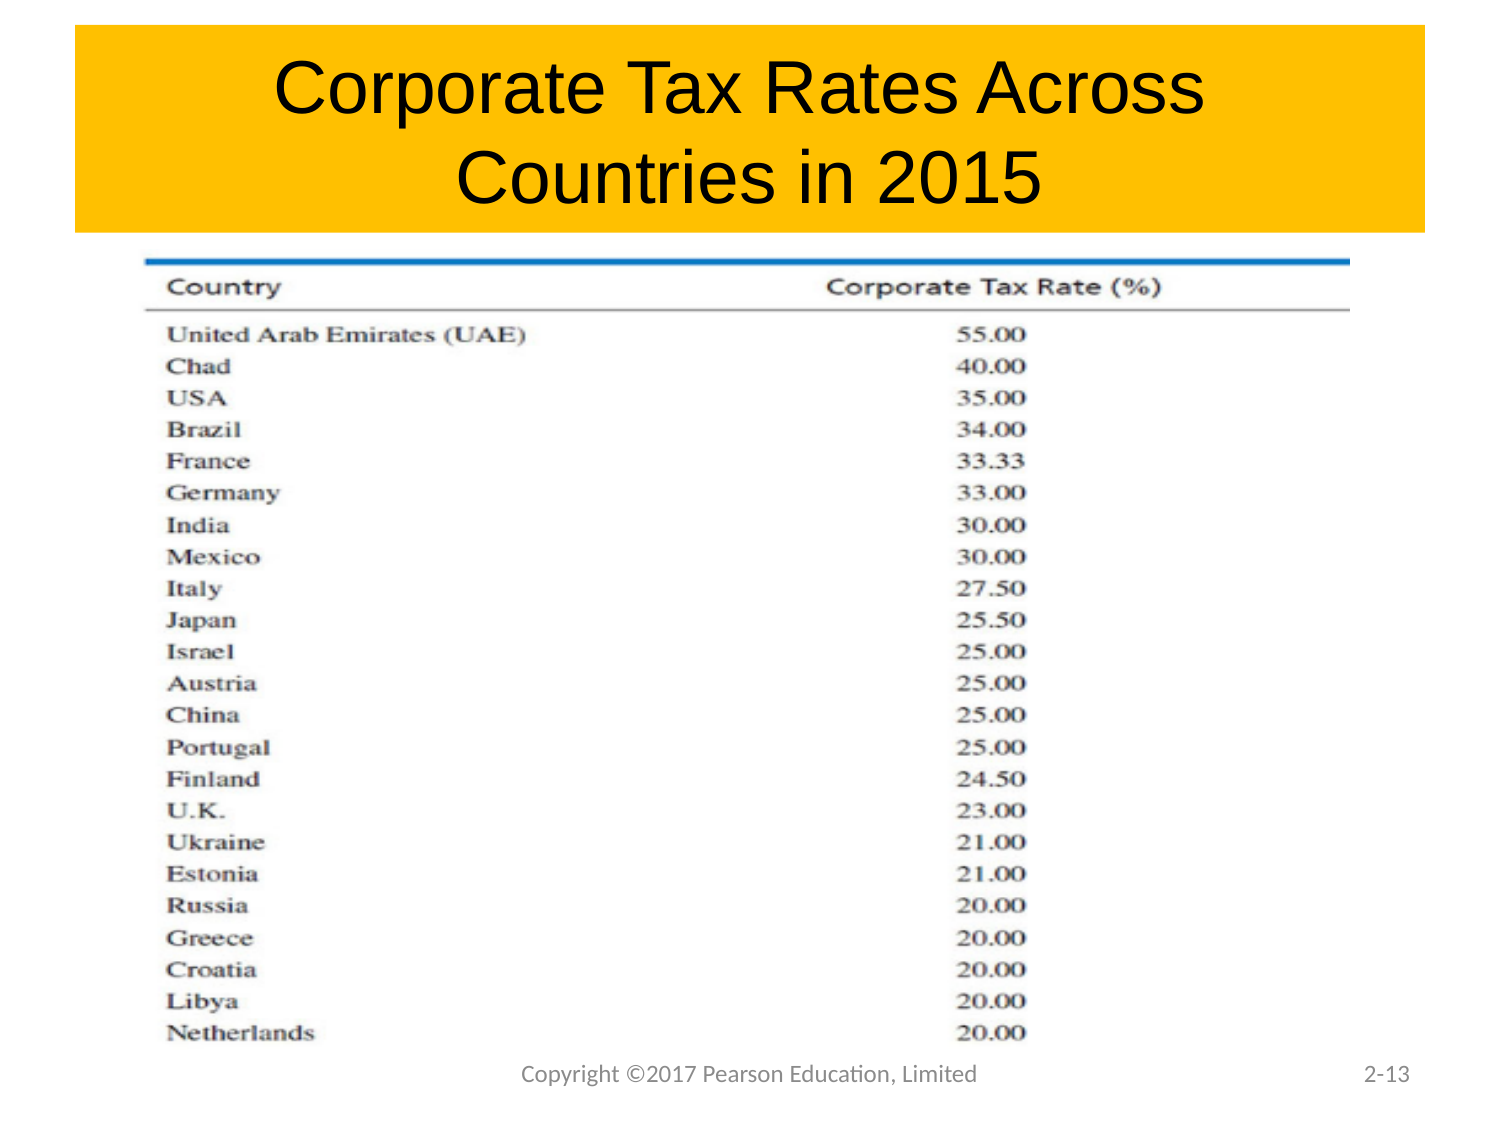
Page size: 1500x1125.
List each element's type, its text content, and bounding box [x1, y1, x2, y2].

slide_number 2-13 [1074, 1042, 1425, 1103]
title Corporate Tax Rates Across Countries in 2015 [75, 24, 1425, 233]
picture [137, 249, 1351, 1051]
footer Copyright ©2017 Pearson Education, Limited [500, 1060, 1000, 1103]
